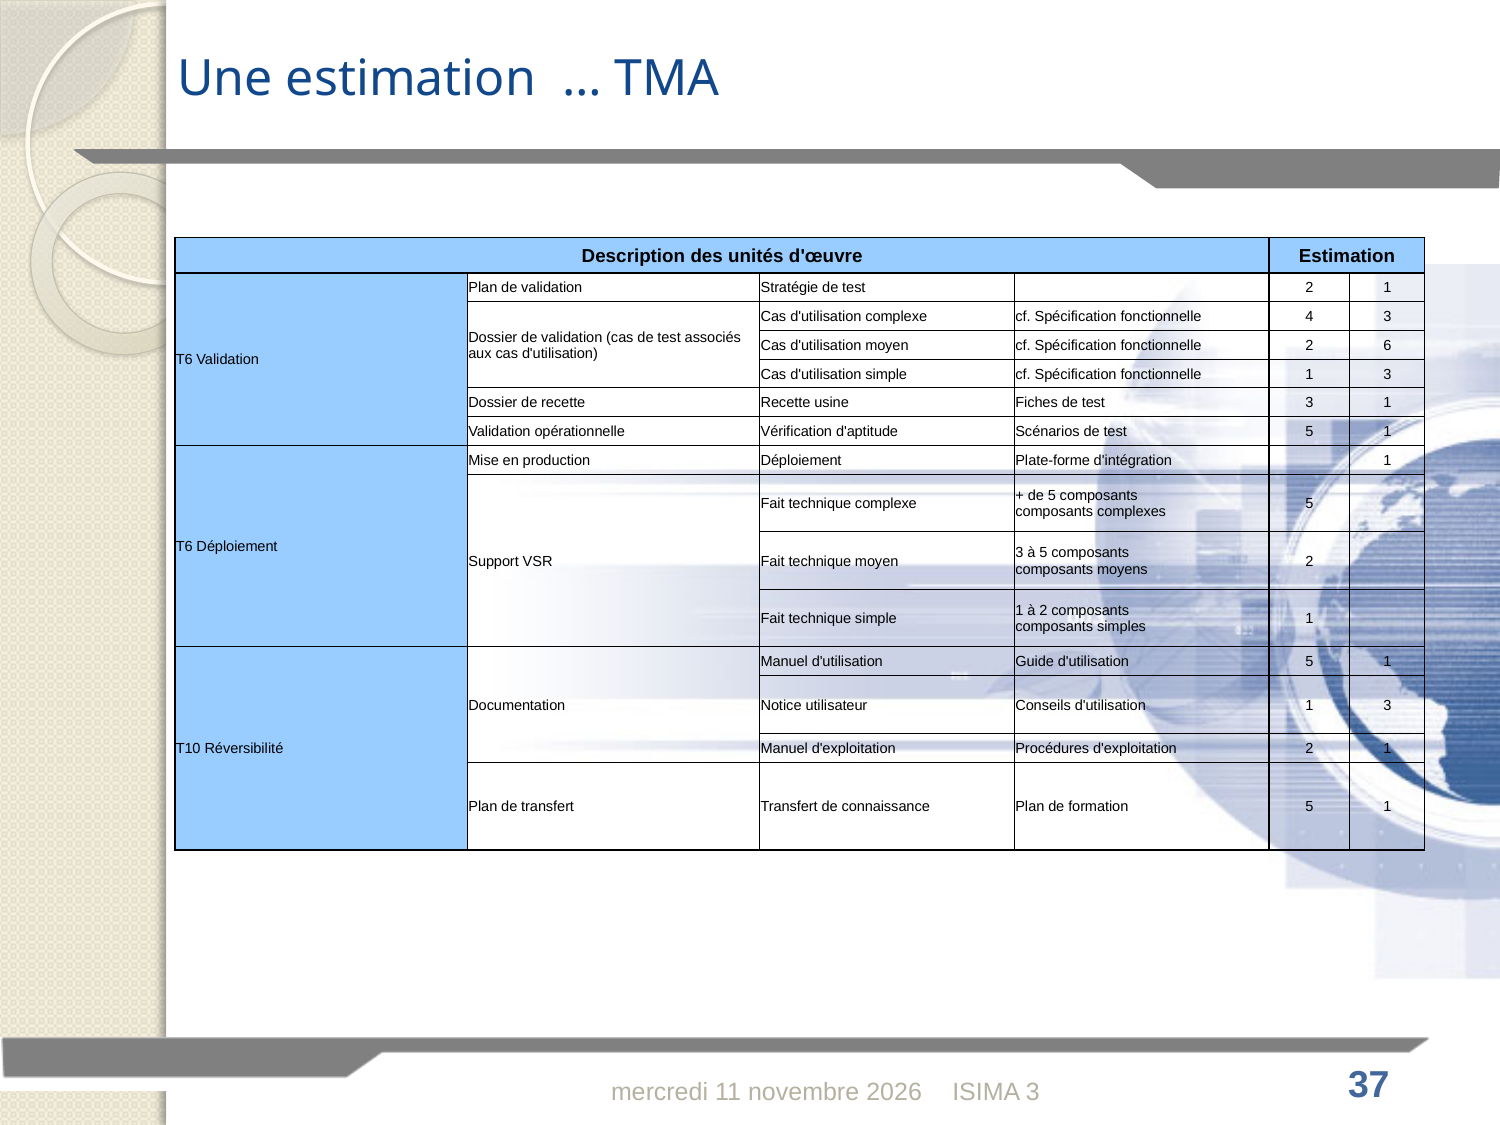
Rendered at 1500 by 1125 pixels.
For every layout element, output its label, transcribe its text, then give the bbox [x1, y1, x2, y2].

table_cell Fait technique moyen [760, 532, 1014, 589]
table_cell 3 [1270, 388, 1349, 416]
table_cell 6 [1350, 331, 1424, 359]
table_cell [1350, 532, 1424, 589]
table_cell Stratégie de test [760, 274, 1014, 301]
table_cell 1 [1350, 763, 1424, 849]
table_cell cf. Spécification fonctionnelle [1015, 331, 1268, 359]
table_cell Dossier de validation (cas de test associés aux cas d'utilisation) [468, 302, 759, 387]
table_cell 1 [1270, 360, 1349, 387]
table_cell 1 [1350, 274, 1424, 301]
table_cell Recette usine [760, 388, 1014, 416]
table_cell 1 [1350, 417, 1424, 445]
table_cell 1 [1350, 446, 1424, 474]
table_cell 1 à 2 composants composants simples [1015, 590, 1268, 646]
table_cell cf. Spécification fonctionnelle [1015, 302, 1268, 330]
table_cell Vérification d'aptitude [760, 417, 1014, 445]
picture [0, 1037, 587, 1091]
picture [318, 264, 1500, 1025]
table_cell 1 [1350, 734, 1424, 762]
table_cell Plate-forme d'intégration [1015, 446, 1268, 474]
table_cell Conseils d'utilisation [1015, 676, 1268, 733]
table_cell Cas d'utilisation simple [760, 360, 1014, 387]
table_cell T6 Déploiement [176, 446, 467, 646]
table_cell Manuel d'exploitation [760, 734, 1014, 762]
table_cell Transfert de connaissance [760, 763, 1014, 849]
table_cell 2 [1270, 274, 1349, 301]
table_cell Validation opérationnelle [468, 417, 759, 445]
table_cell 3 à 5 composants composants moyens [1015, 532, 1268, 589]
table_cell Procédures d'exploitation [1015, 734, 1268, 762]
table_cell 2 [1270, 532, 1349, 589]
table_cell Documentation [468, 647, 759, 762]
table_cell Plan de validation [468, 274, 759, 301]
table_cell Cas d'utilisation moyen [760, 331, 1014, 359]
picture [1413, 1037, 1433, 1091]
table_cell Plan de formation [1015, 763, 1268, 849]
table_cell 5 [1270, 475, 1349, 531]
table_cell Déploiement [760, 446, 1014, 474]
slide_number mercredi 16 février 2011 [587, 1034, 937, 1113]
table_cell 2 [1270, 734, 1349, 762]
table_cell + de 5 composants composants complexes [1015, 475, 1268, 531]
table_cell Dossier de recette [468, 388, 759, 416]
table_cell T6 Validation [176, 274, 467, 445]
table_cell 2 [1270, 331, 1349, 359]
table_cell cf. Spécification fonctionnelle [1015, 360, 1268, 387]
table_cell Support VSR [468, 475, 759, 646]
table_cell Cas d'utilisation complexe [760, 302, 1014, 330]
table_cell 5 [1270, 647, 1349, 675]
table_cell 3 [1350, 676, 1424, 733]
table_cell Notice utilisateur [760, 676, 1014, 733]
table_cell 3 [1350, 302, 1424, 330]
table_cell [1350, 590, 1424, 646]
table_cell Mise en production [468, 446, 759, 474]
table_cell 5 [1270, 763, 1349, 849]
table_cell 5 [1270, 417, 1349, 445]
table_cell 1 [1270, 590, 1349, 646]
table_cell Scénarios de test [1015, 417, 1268, 445]
table_cell [1270, 446, 1349, 474]
table_cell [1015, 274, 1268, 301]
table_cell 3 [1350, 360, 1424, 387]
table_cell [1350, 475, 1424, 531]
table_header Description des unités d'œuvre [176, 238, 1268, 272]
table_cell Guide d'utilisation [1015, 647, 1268, 675]
table_cell Fiches de test [1015, 388, 1268, 416]
table_cell 4 [1270, 302, 1349, 330]
table_cell Manuel d'utilisation [760, 647, 1014, 675]
footer ISIMA 3 [937, 1034, 1413, 1113]
table_cell Fait technique simple [760, 590, 1014, 646]
table_cell 1 [1270, 676, 1349, 733]
table_header Estimation [1270, 238, 1424, 272]
table_cell Plan de transfert [468, 763, 759, 849]
title Une estimation … TMA [162, 37, 1500, 113]
table_cell 1 [1350, 647, 1424, 675]
table_cell T10 Réversibilité [176, 647, 467, 849]
table_cell Fait technique complexe [760, 475, 1014, 531]
table_cell 1 [1350, 388, 1424, 416]
